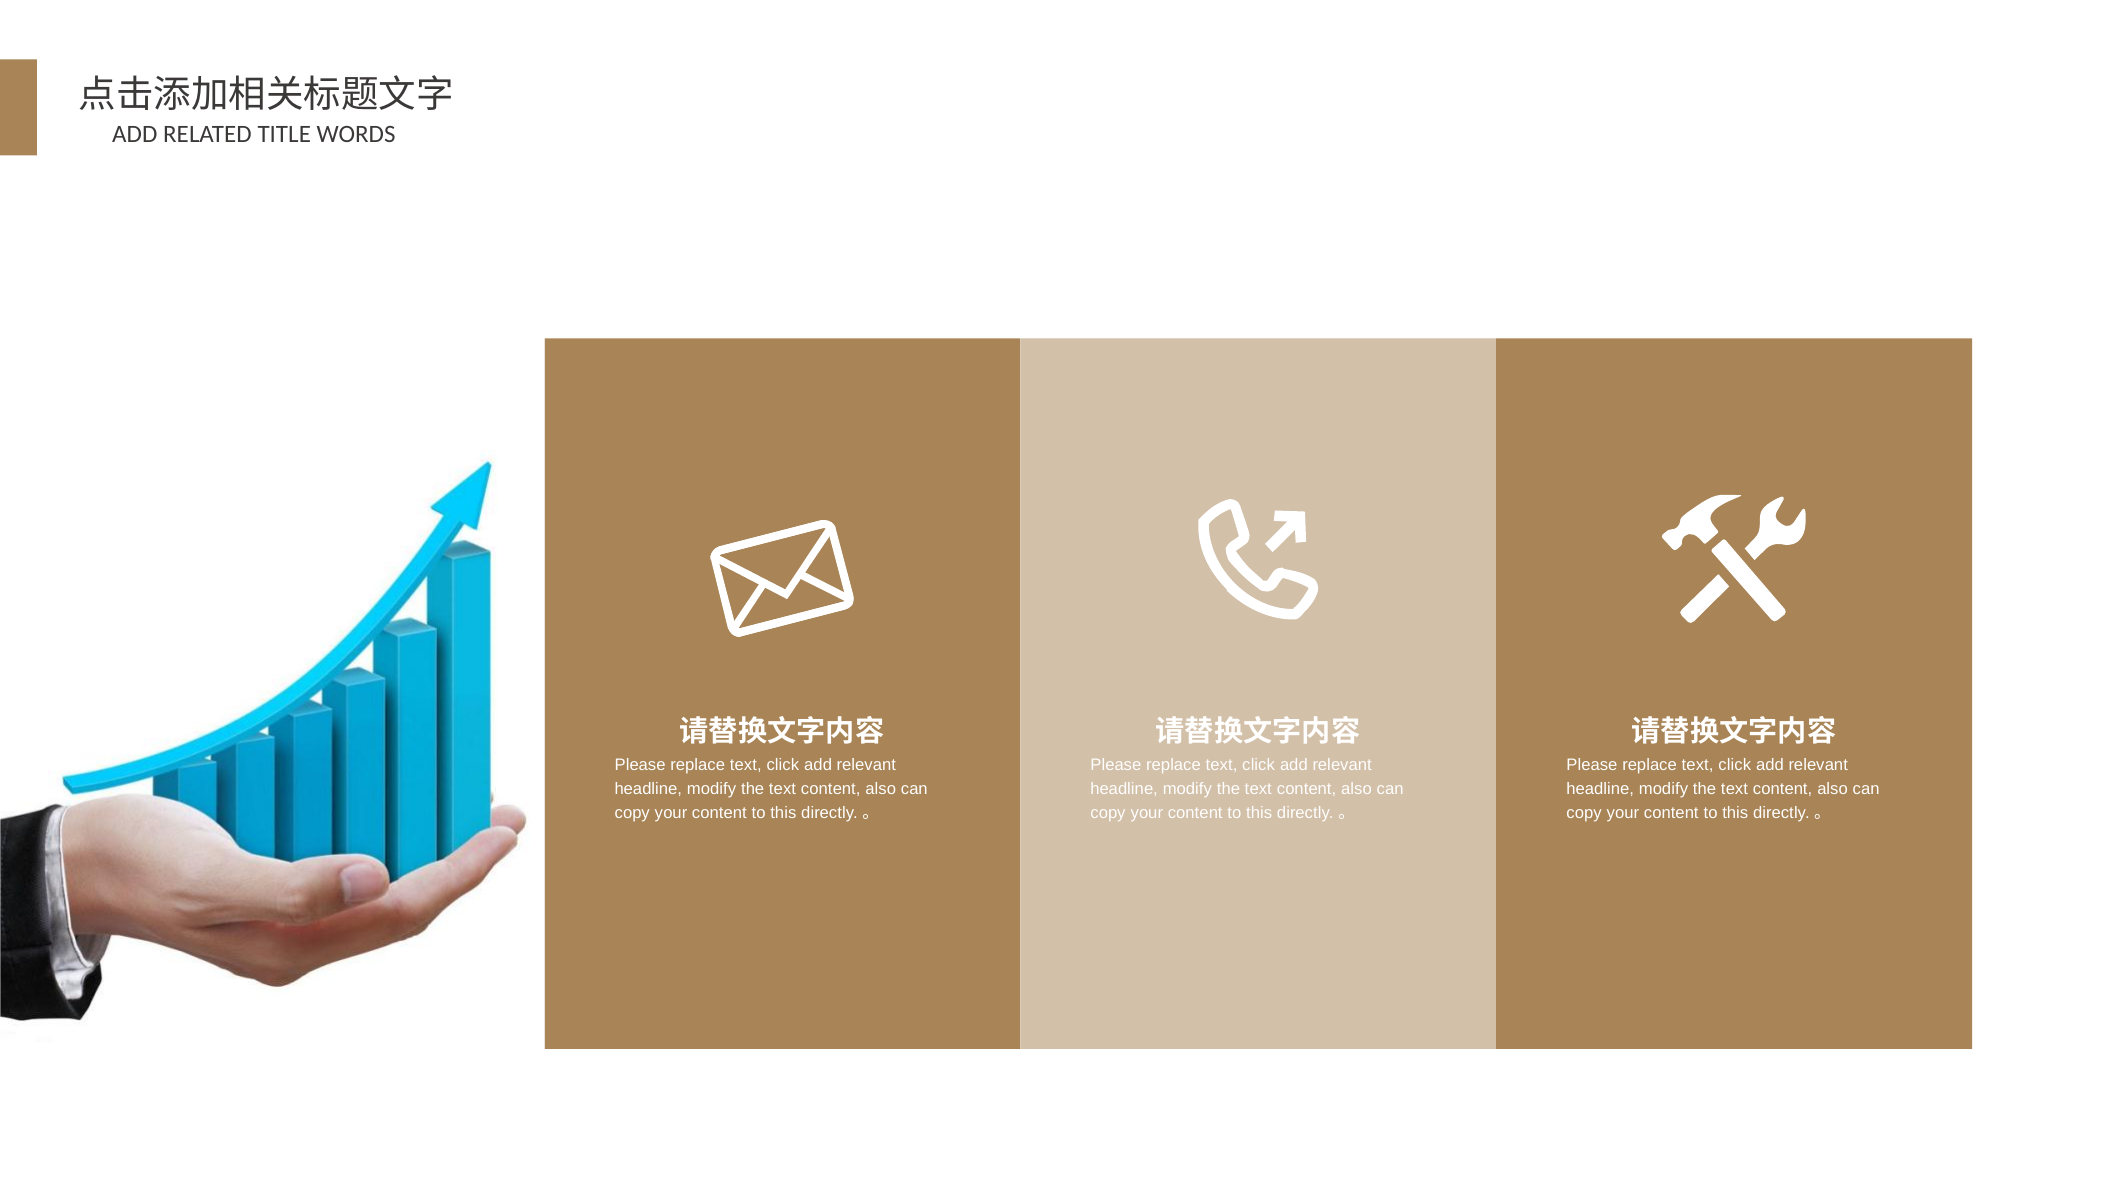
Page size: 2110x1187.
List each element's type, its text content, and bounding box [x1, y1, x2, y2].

text_box [1495, 337, 1973, 1050]
text_box [1661, 494, 1742, 551]
text_box Please replace text, click add relevant headline, modify the text content, also can copy your content to this directly.。 [599, 742, 965, 830]
text_box [1021, 337, 1495, 1050]
text_box 请替换文字内容 [1140, 697, 1376, 755]
text_box Please replace text, click add relevant headline, modify the text content, also can copy your content to this directly.。 [1075, 742, 1441, 830]
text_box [710, 519, 855, 637]
text_box 请替换文字内容 [1616, 697, 1852, 755]
text_box Please replace text, click add relevant headline, modify the text content, also can copy your content to this directly.。 [1551, 742, 1917, 830]
text_box 点击添加相关标题文字 [62, 61, 470, 123]
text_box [1197, 498, 1320, 620]
text_box [1680, 574, 1730, 623]
text_box [546, 337, 1021, 1050]
text_box [1744, 496, 1806, 561]
text_box [0, 337, 546, 1051]
text_box 请替换文字内容 [665, 697, 900, 755]
text_box [1711, 539, 1786, 622]
text_box ADD RELATED TITLE WORDS [96, 109, 413, 156]
